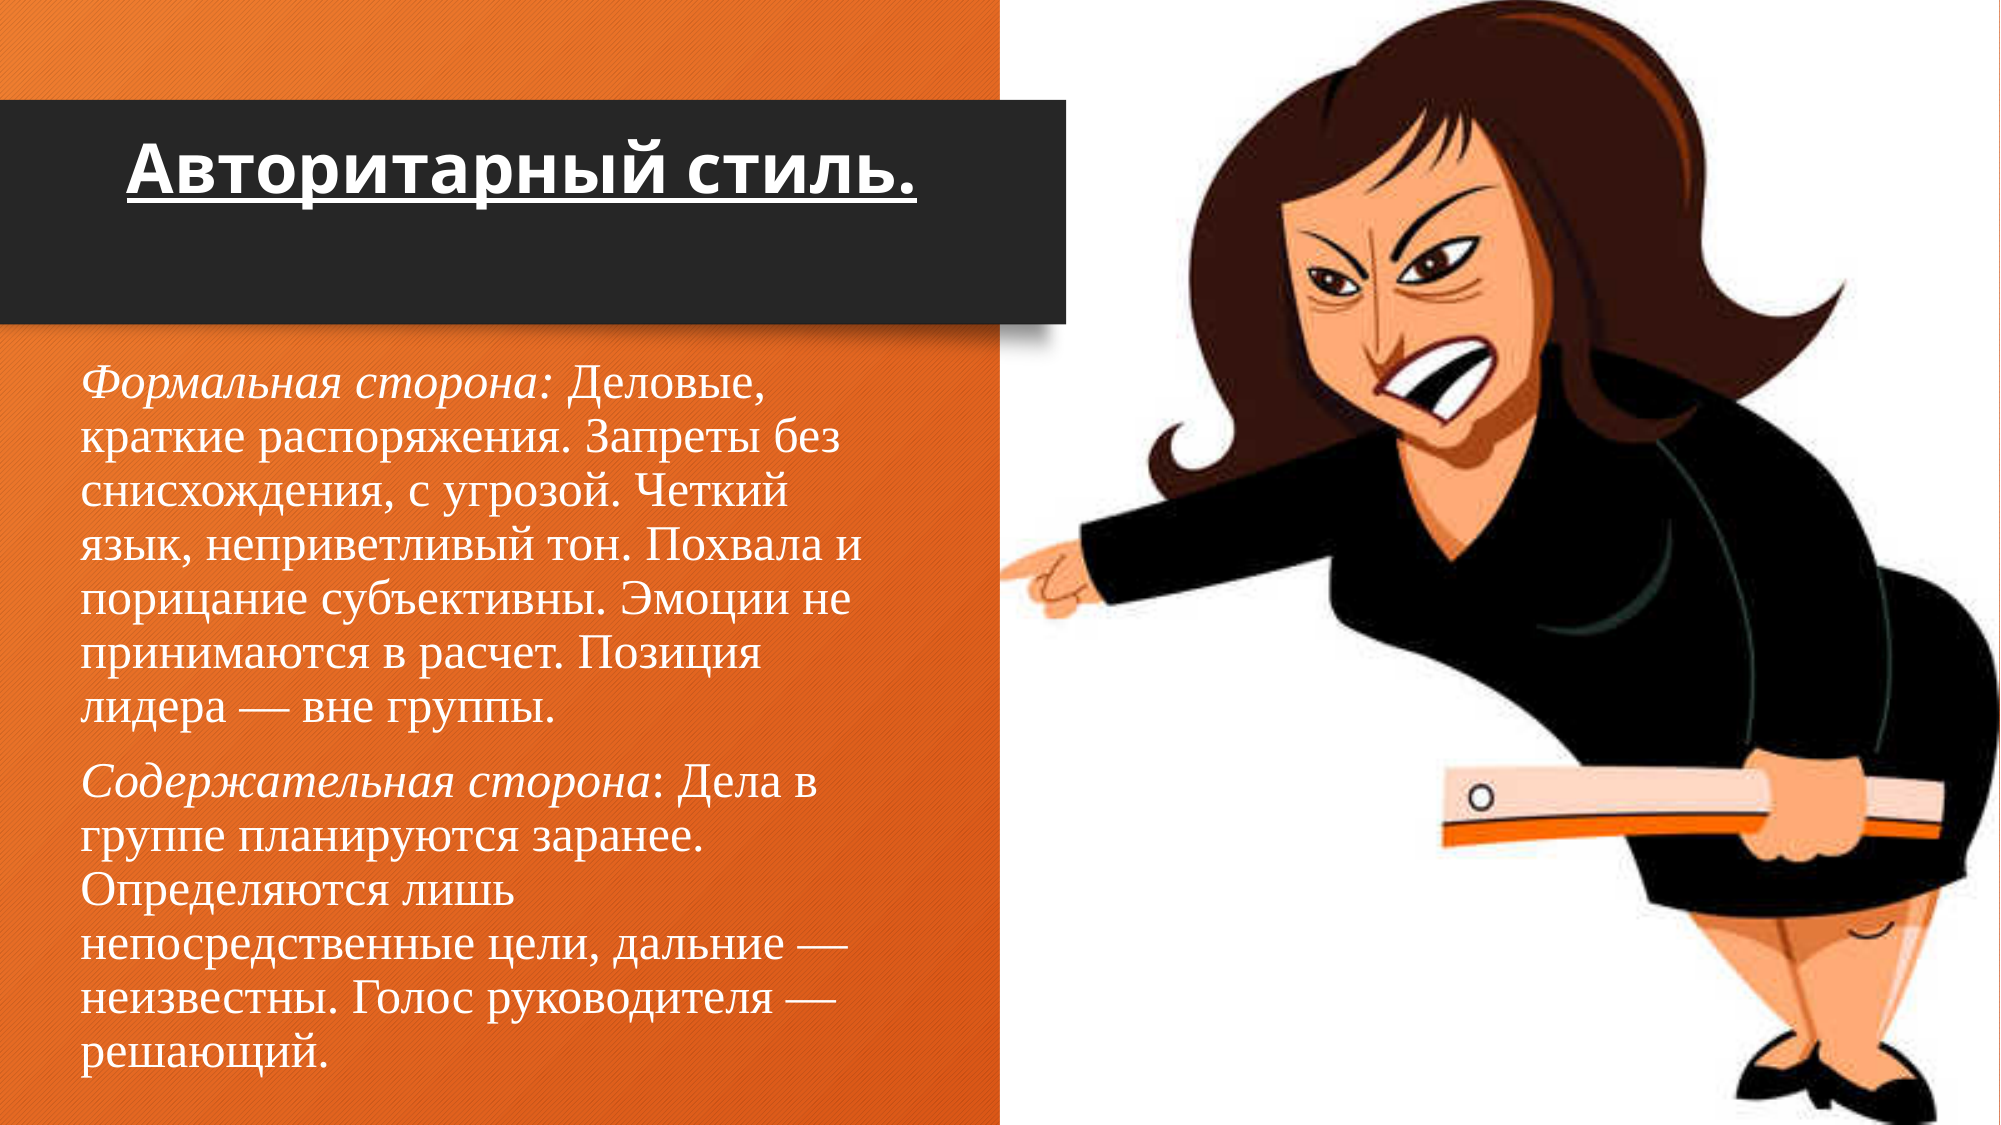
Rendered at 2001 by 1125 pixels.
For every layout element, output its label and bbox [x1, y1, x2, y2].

picture [0, 0, 2000, 1125]
text_box [0, 367, 999, 1125]
text_box [0, 0, 999, 322]
